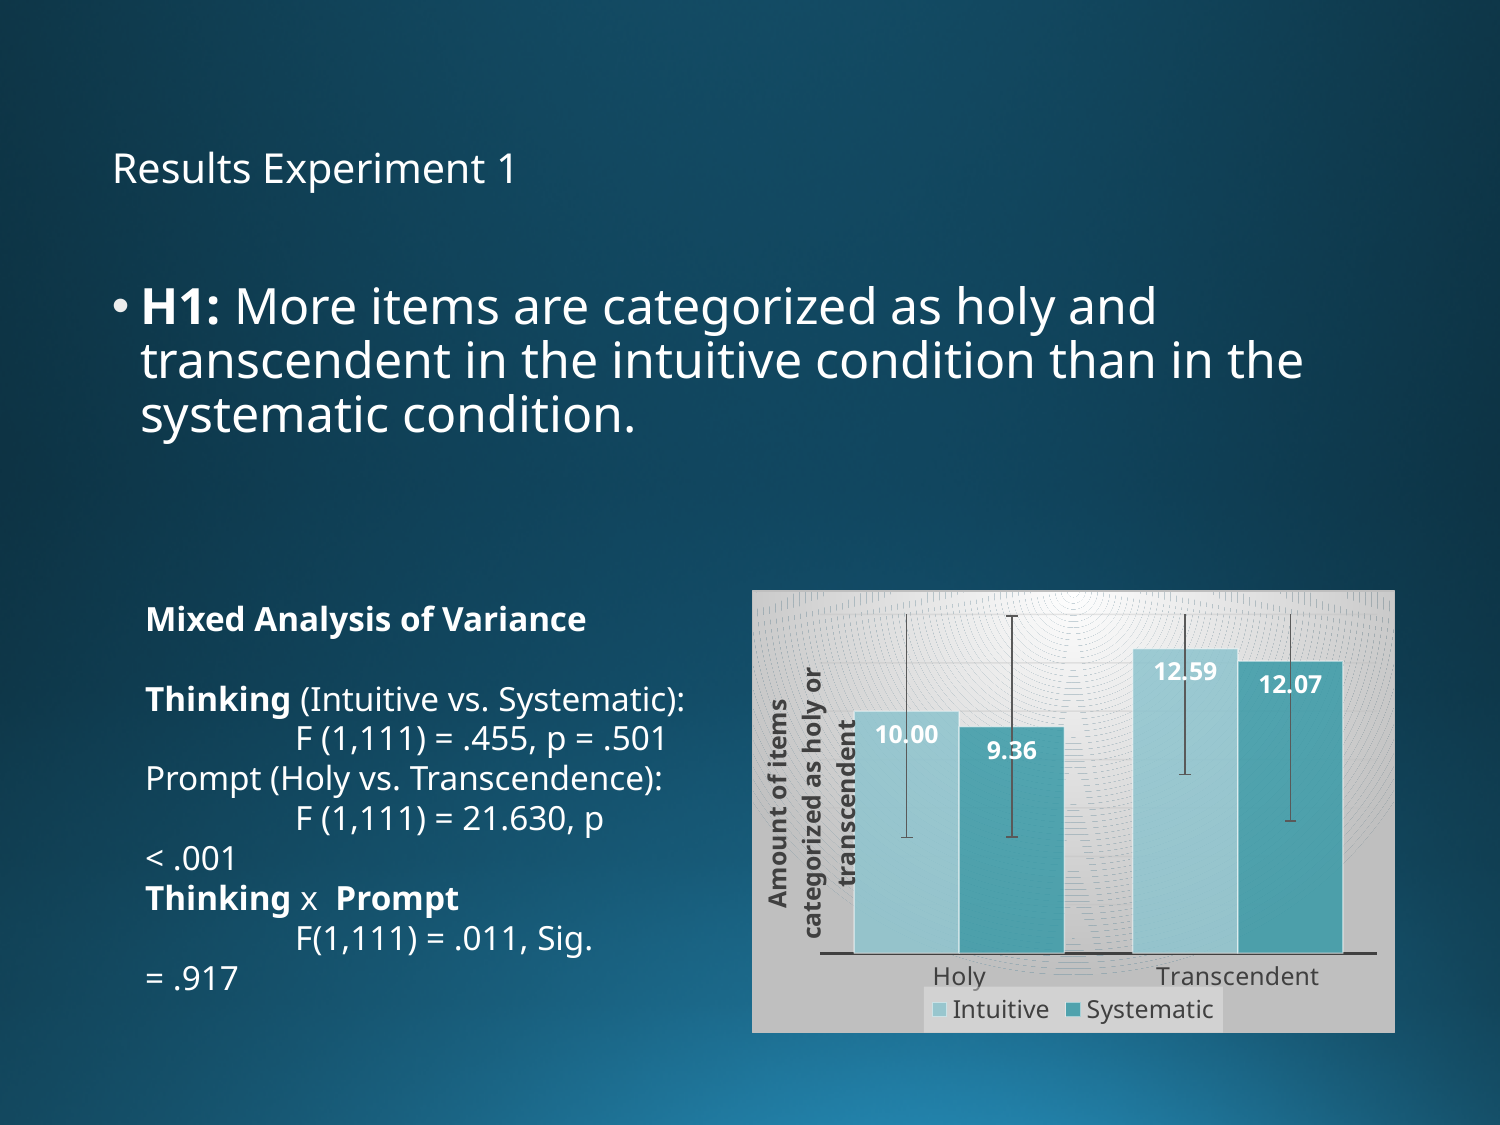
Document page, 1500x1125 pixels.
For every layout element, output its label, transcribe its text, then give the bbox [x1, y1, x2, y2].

text_box Mixed Analysis of Variance Thinking (Intuitive vs. Systematic): F (1,111) = .455, p = .501 Prompt (Holy vs. Transcendence): F (1,111) = 21.630, p < .001 Thinking x Prompt F(1,111) = .011, Sig. = .917 [130, 590, 707, 1106]
picture [0, 0, 1500, 1125]
title Results Experiment 1 [96, 140, 1469, 250]
chart [751, 590, 1396, 1034]
list H1: More items are categorized as holy and transcendent in the intuitive condition than in the systematic condition. [96, 273, 1407, 1009]
